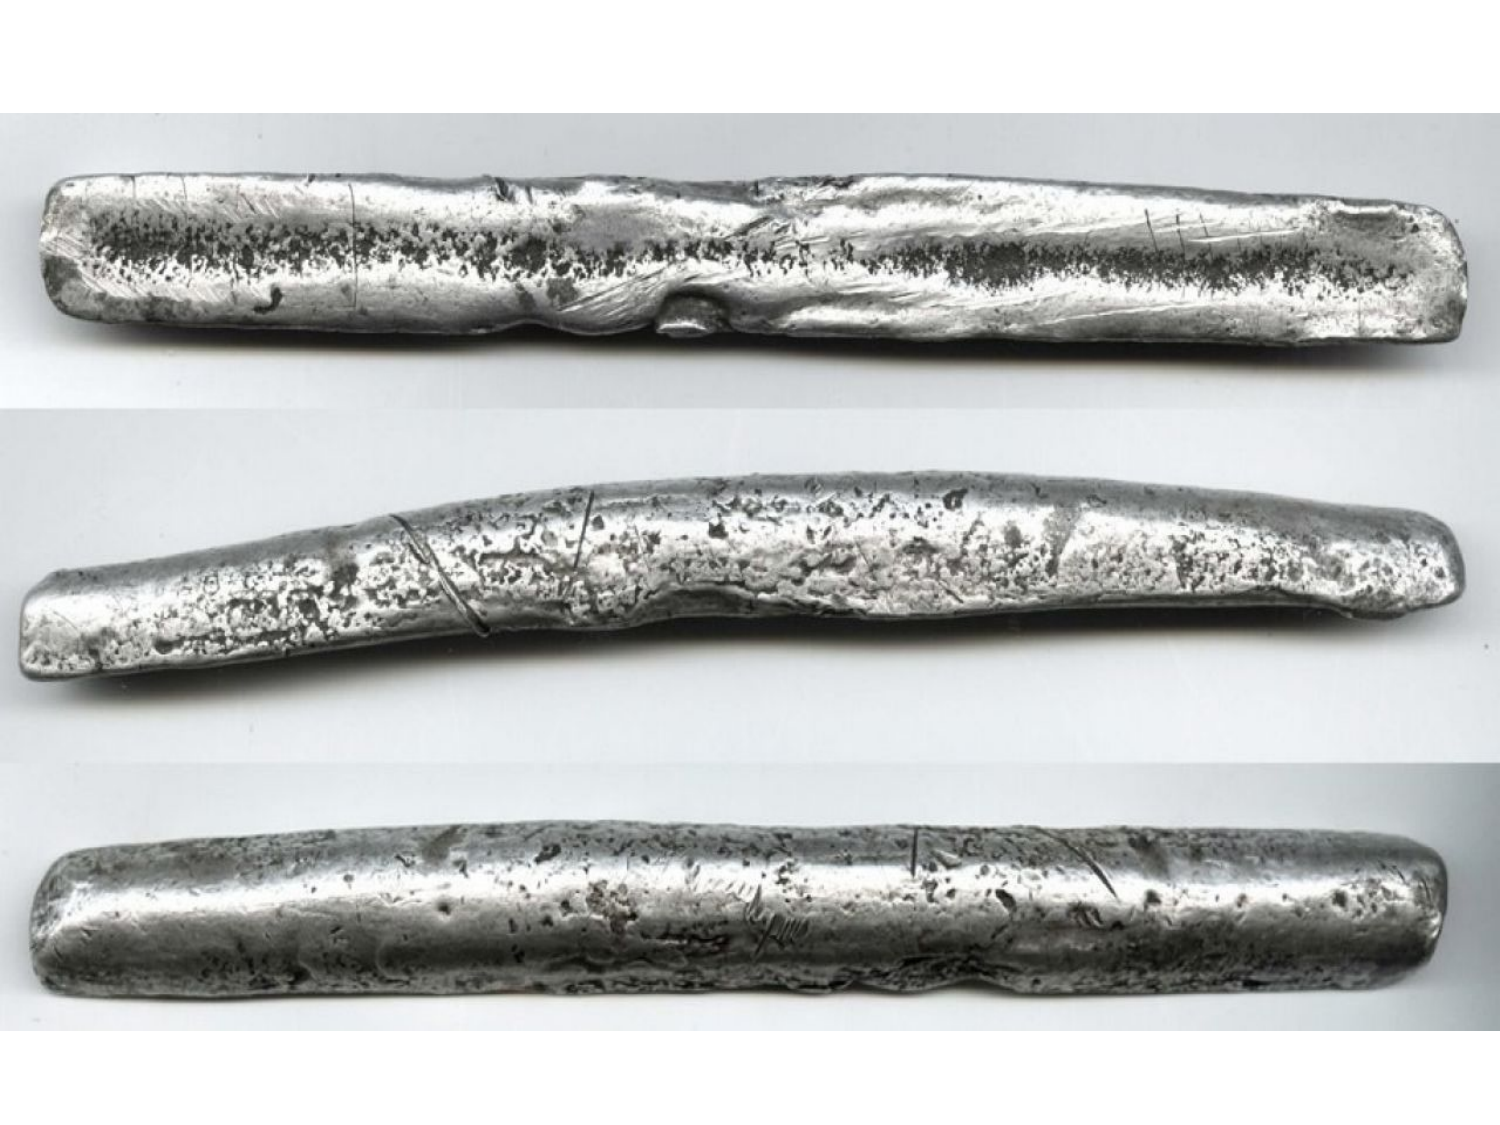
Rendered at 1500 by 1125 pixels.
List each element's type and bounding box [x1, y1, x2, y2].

picture [0, 113, 1500, 1031]
